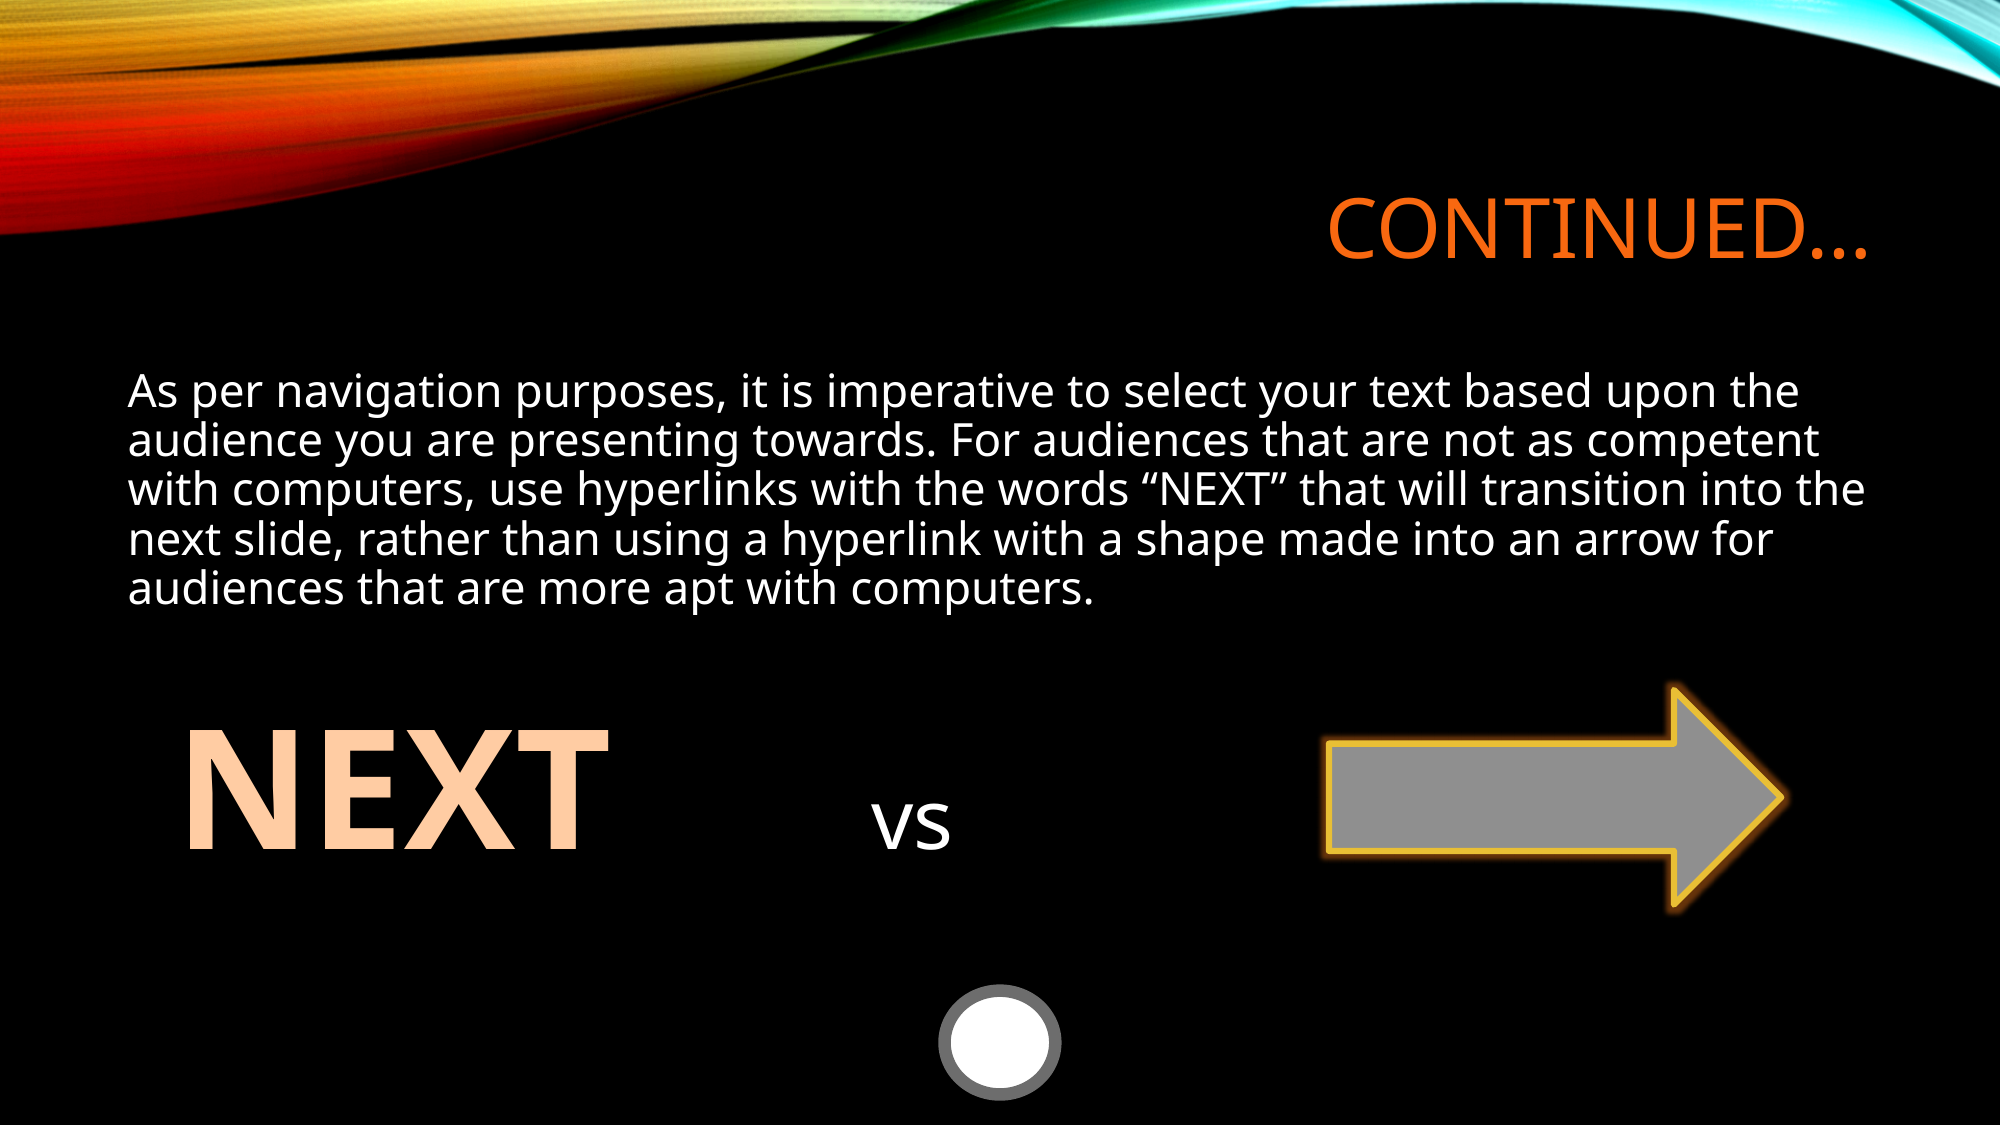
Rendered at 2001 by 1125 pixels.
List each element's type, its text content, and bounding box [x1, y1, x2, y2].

title Continued… [474, 125, 1888, 338]
text_box [943, 989, 1057, 1096]
list As per navigation purposes, it is imperative to select your text based upon the audience you are presenting towards. For audiences that are not as competent with computers, use hyperlinks with the words “NEXT” that will transition into the next slide, rather than using a hyperlink with a shape made into an arrow for audiences that are more apt with computers. NEXT vs [112, 360, 1888, 1021]
picture [0, 0, 2000, 237]
text_box [1327, 689, 1782, 906]
